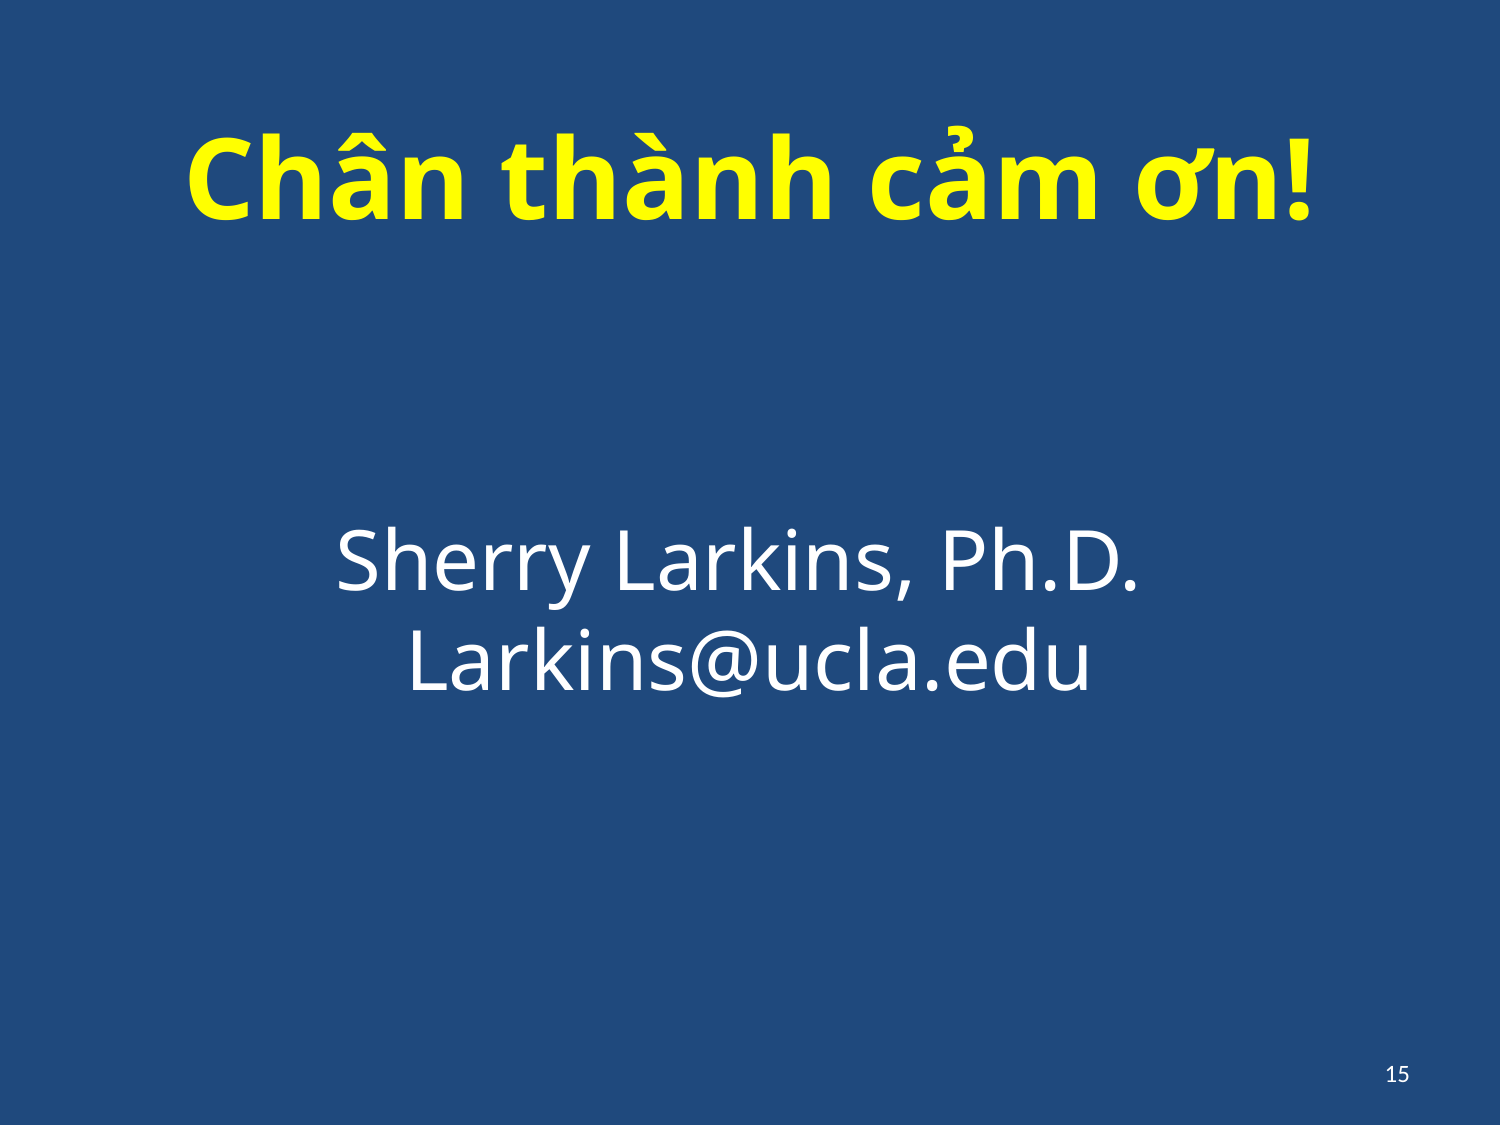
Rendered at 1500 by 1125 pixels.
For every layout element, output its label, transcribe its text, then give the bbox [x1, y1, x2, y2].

text_box Chân thành cảm ơn! [0, 99, 1500, 250]
slide_number 15 [1074, 1042, 1425, 1103]
text_box Sherry Larkins, Ph.D. Larkins@ucla.edu [0, 299, 1500, 915]
